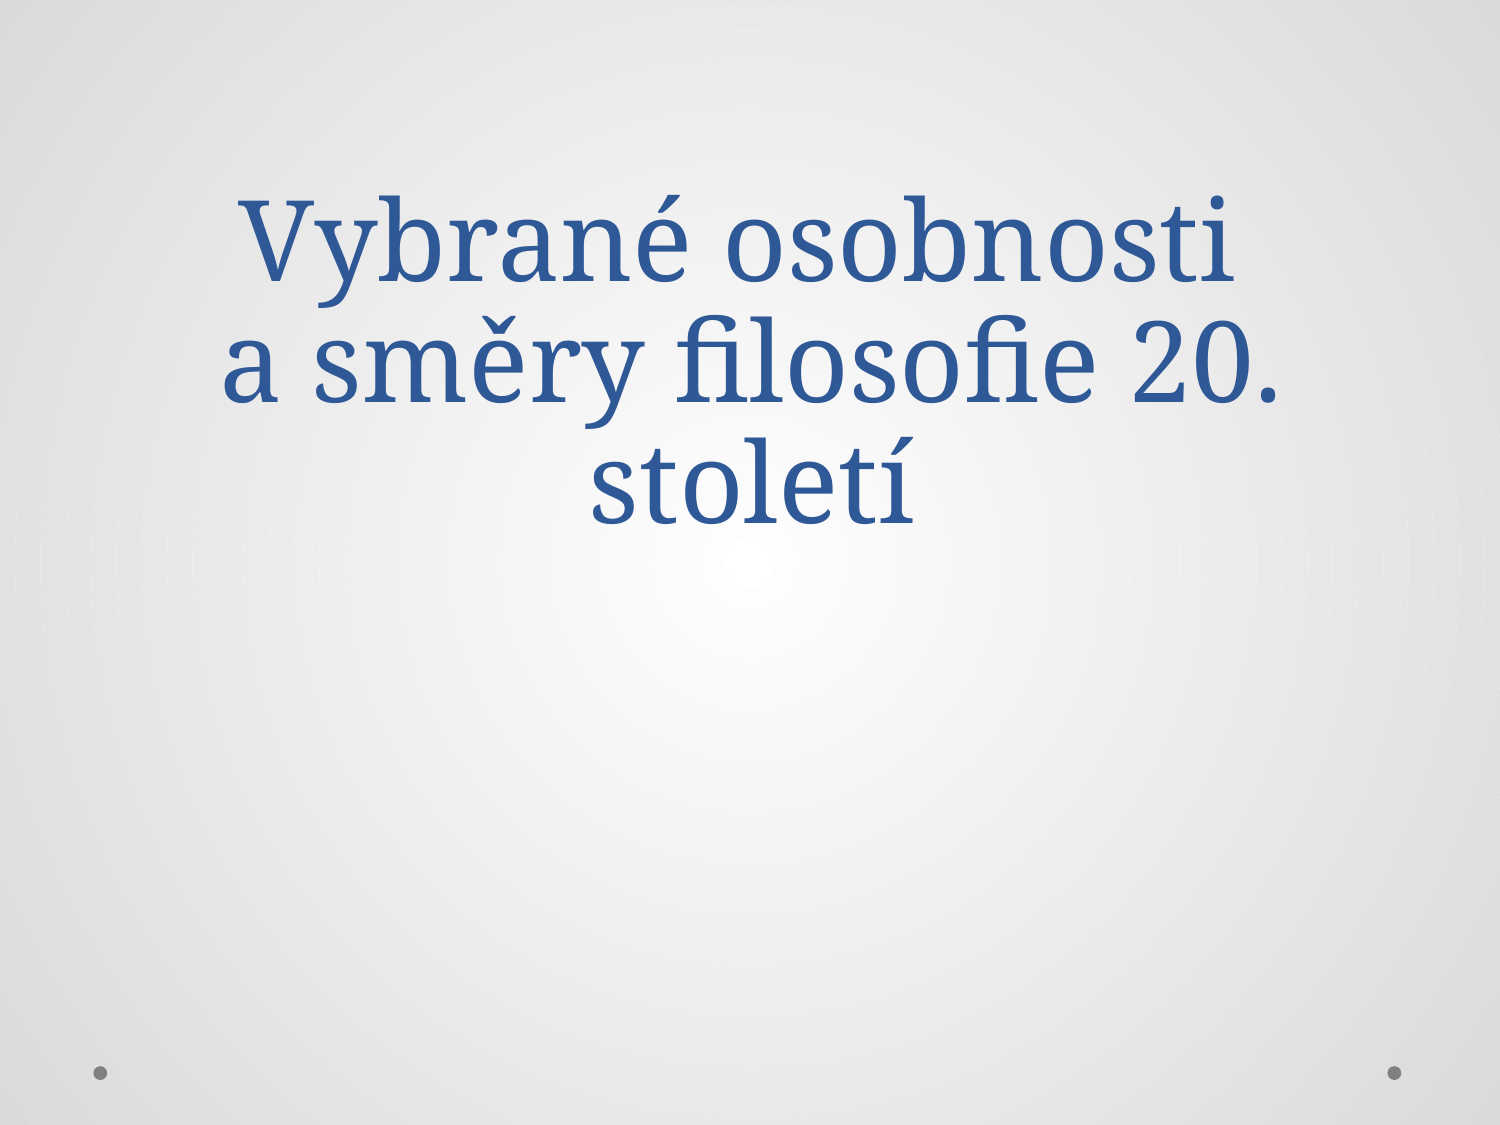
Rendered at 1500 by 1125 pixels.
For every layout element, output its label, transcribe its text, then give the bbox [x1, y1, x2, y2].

title Vybrané osobnosti a směry filosofie 20. století [76, 290, 1427, 554]
